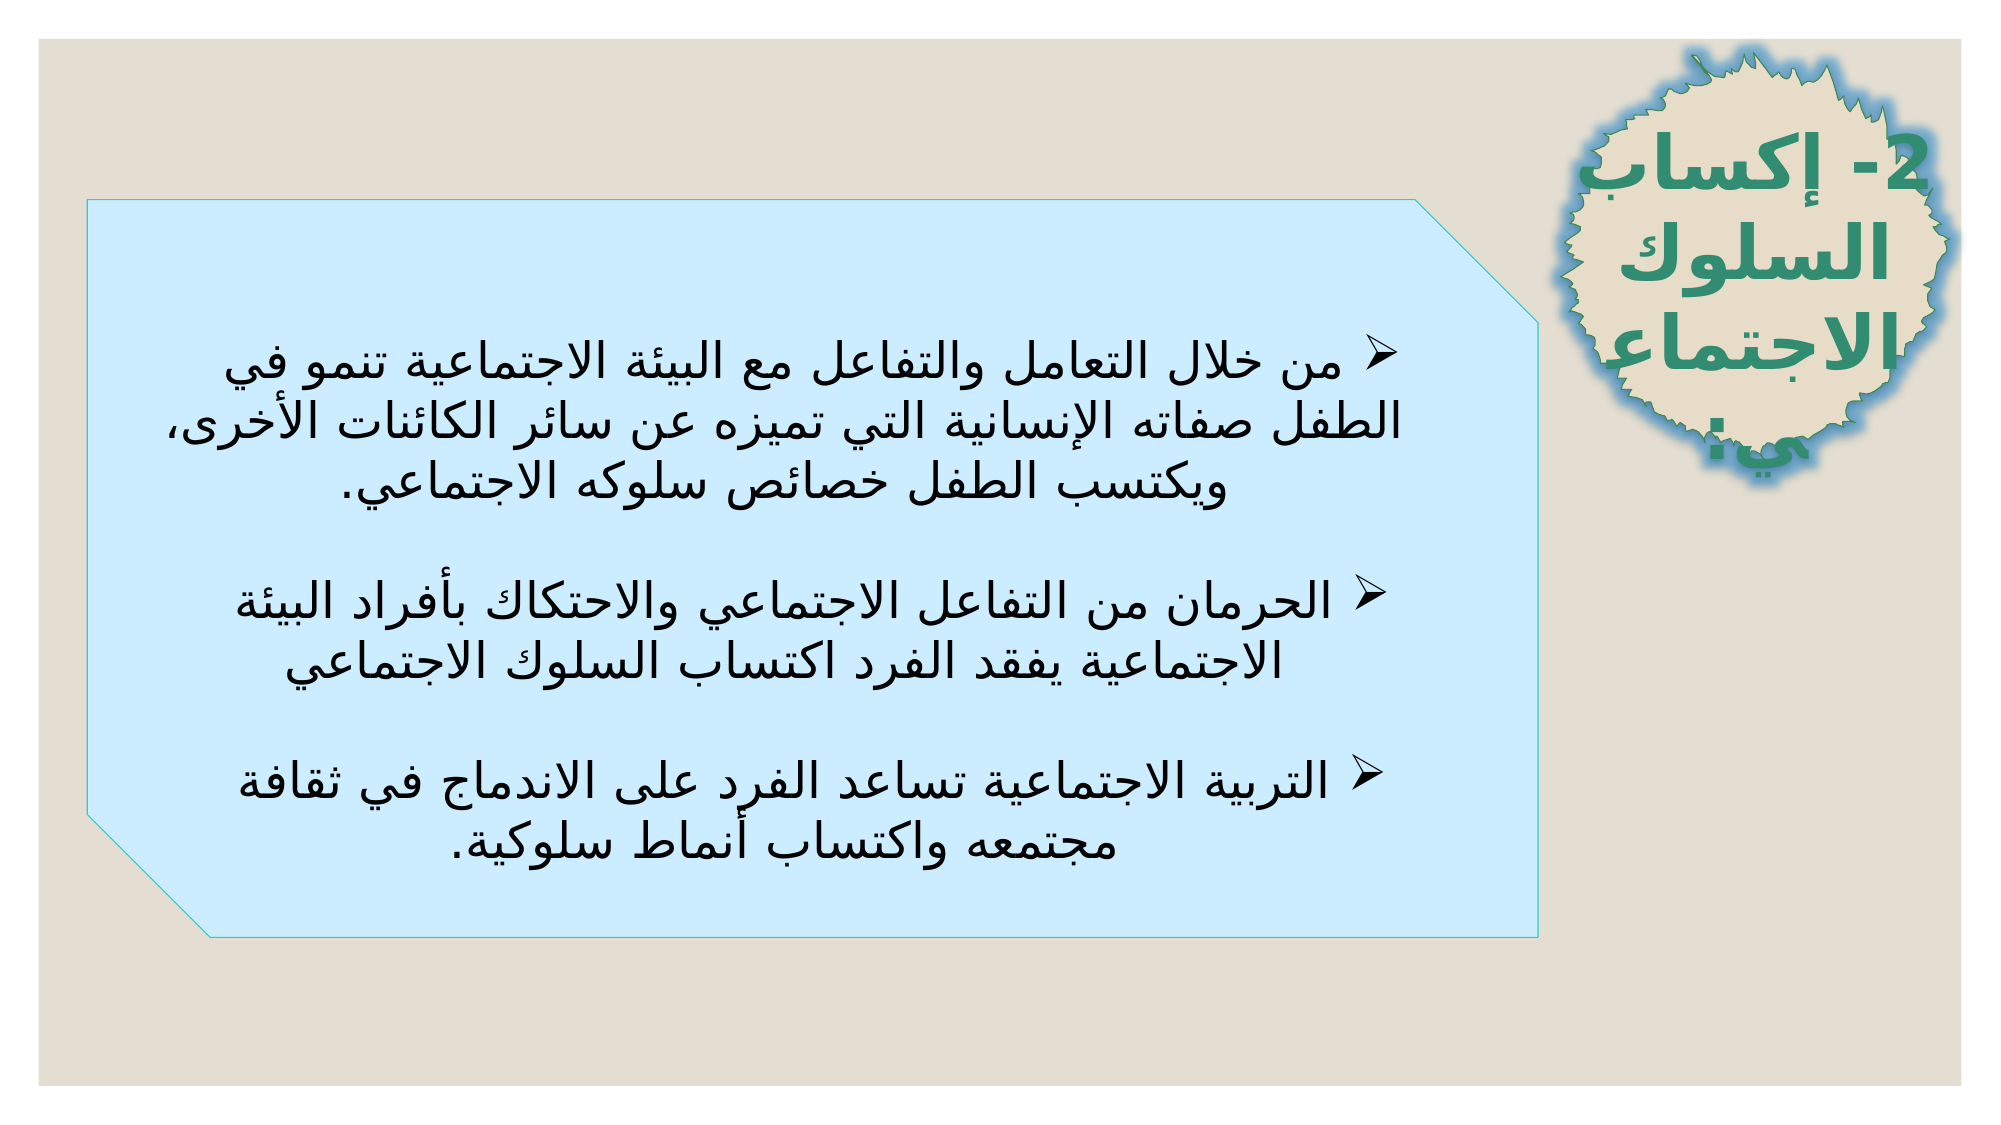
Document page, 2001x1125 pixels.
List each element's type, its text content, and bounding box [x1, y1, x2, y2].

text_box من خلال التعامل والتفاعل مع البيئة الاجتماعية تنمو في الطفل صفاته الإنسانية التي تميزه عن سائر الكائنات الأخرى، ويكتسب الطفل خصائص سلوكه الاجتماعي. الحرمان من التفاعل الاجتماعي والاحتكاك بأفراد البيئة الاجتماعية يفقد الفرد اكتساب السلوك الاجتماعي التربية الاجتماعية تساعد الفرد على الاندماج في ثقافة مجتمعه واكتساب أنماط سلوكية. [86, 199, 1539, 938]
text_box 2- إكساب السلوك الاجتماعي: [1559, 52, 1951, 462]
